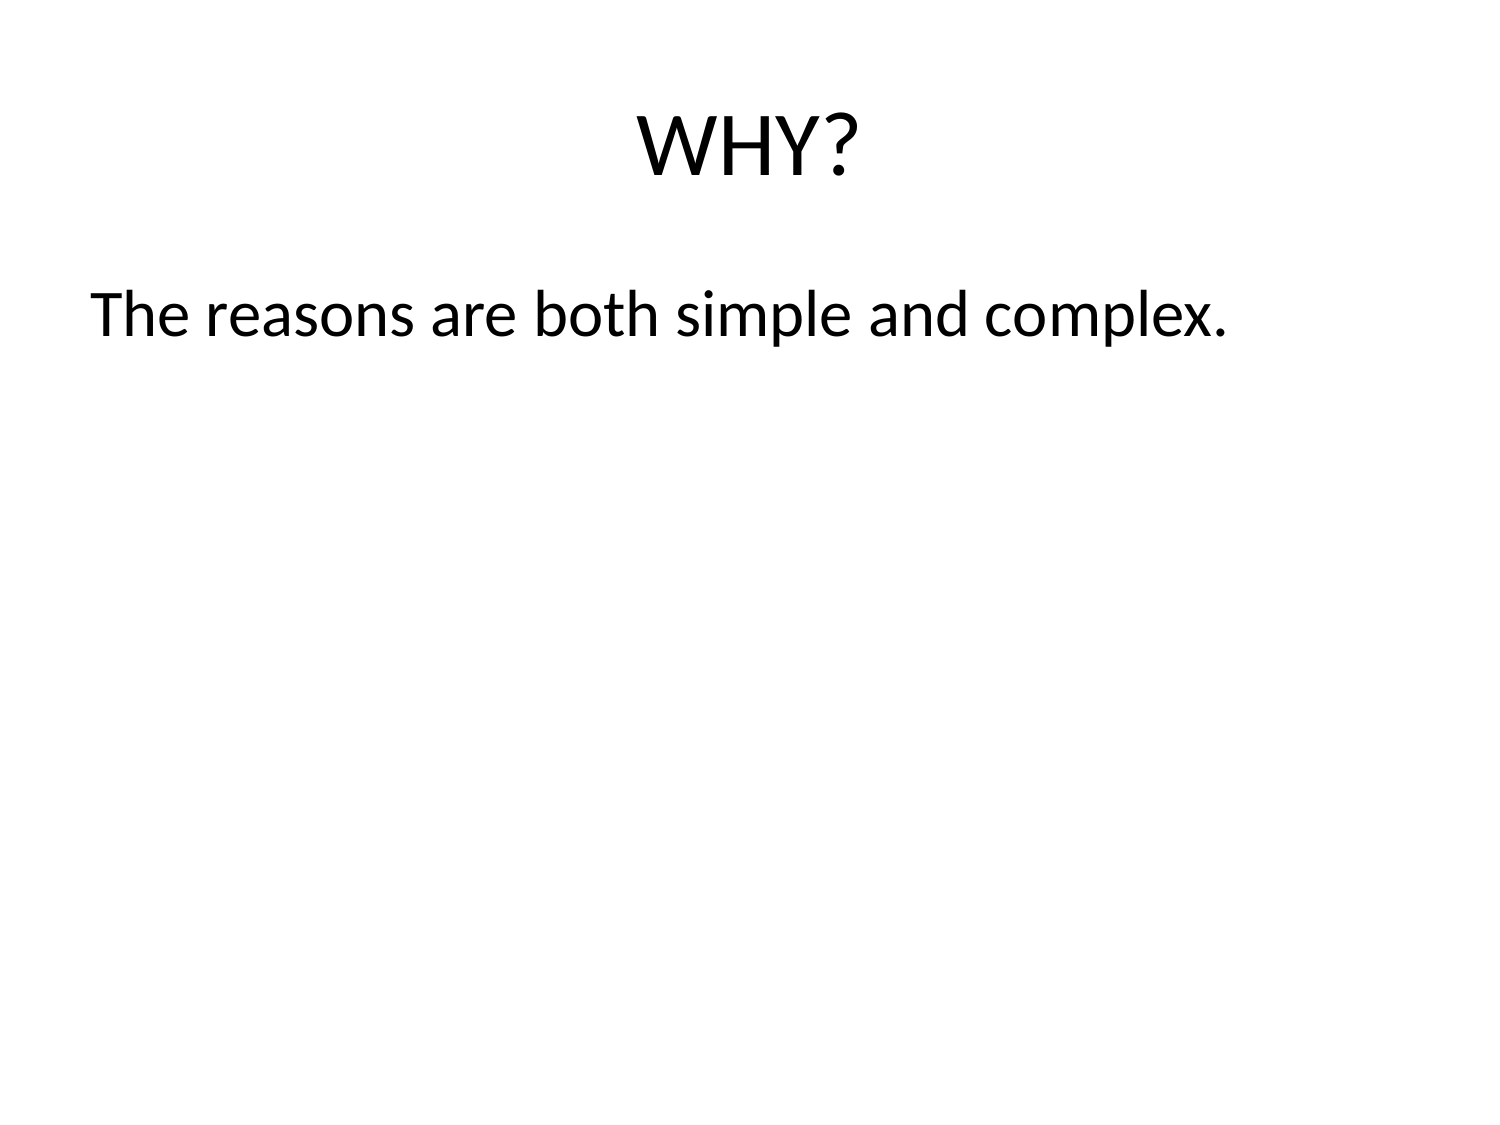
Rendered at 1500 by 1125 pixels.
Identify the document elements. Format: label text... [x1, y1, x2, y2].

list The reasons are both simple and complex. [75, 262, 1425, 1005]
title WHY? [75, 45, 1425, 233]
